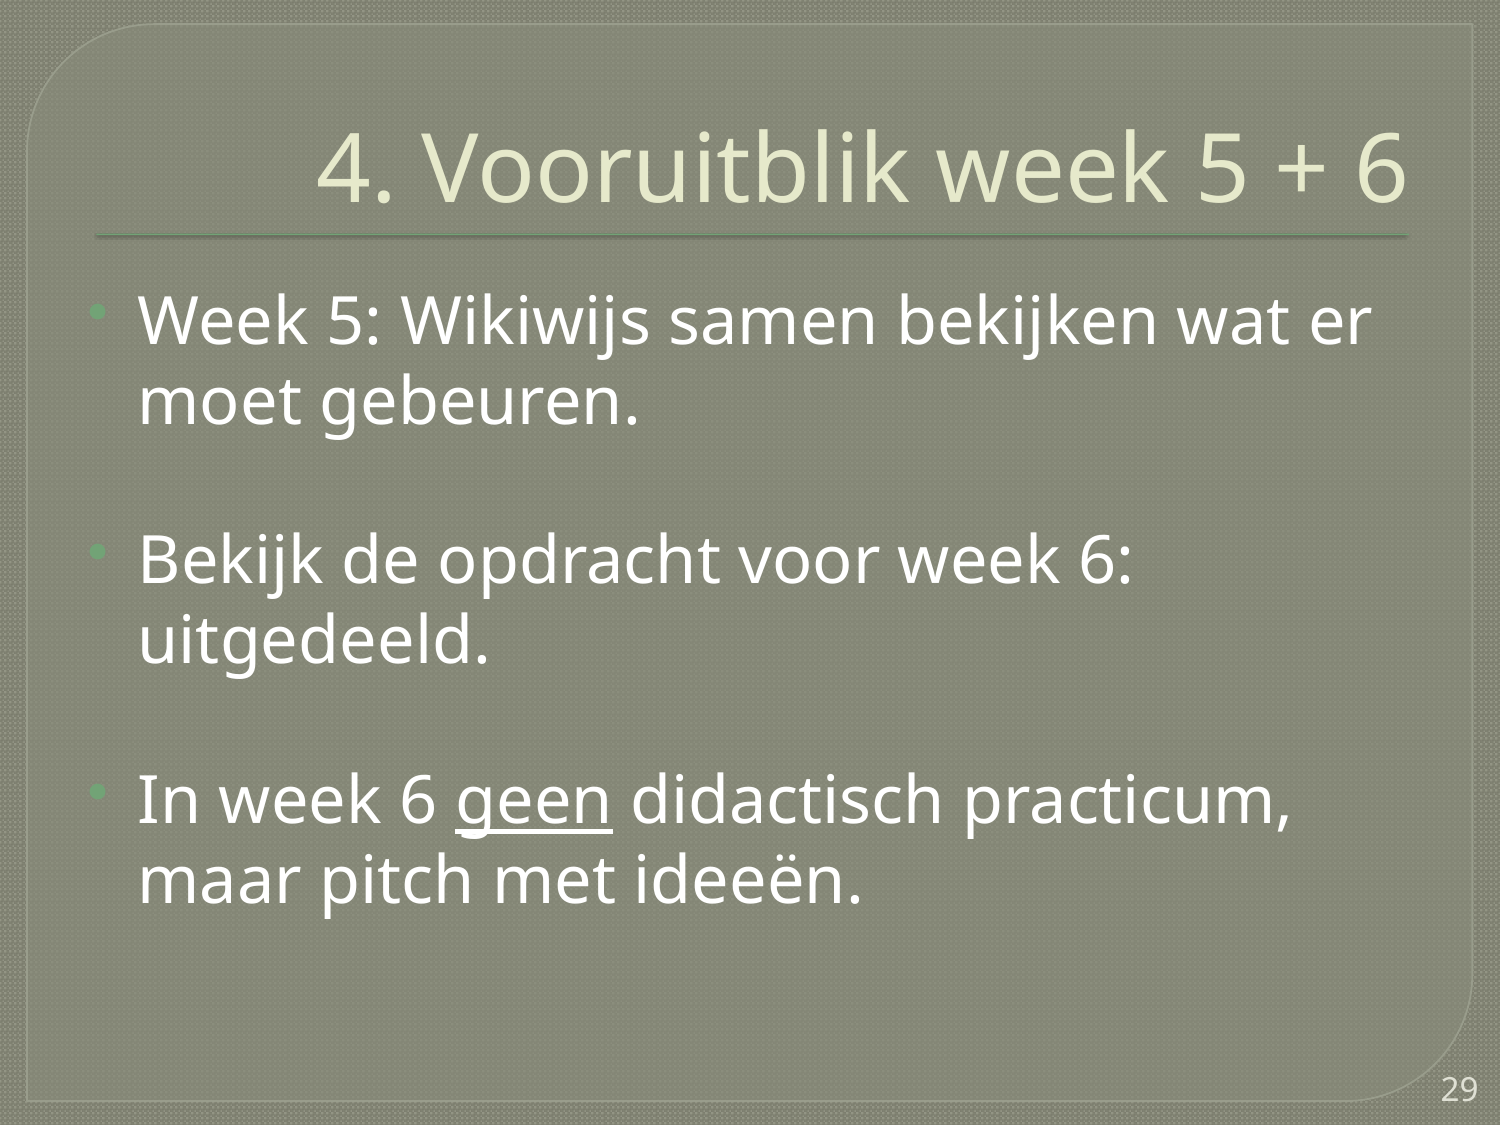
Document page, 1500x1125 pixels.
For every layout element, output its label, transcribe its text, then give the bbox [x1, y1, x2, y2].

title 4. Vooruitblik week 5 + 6 [75, 41, 1425, 230]
list Week 5: Wikiwijs samen bekijken wat er moet gebeuren. Bekijk de opdracht voor week 6: uitgedeeld. In week 6 geen didactisch practicum, maar pitch met ideeën. [75, 270, 1425, 1013]
slide_number 29 [1417, 1068, 1494, 1114]
